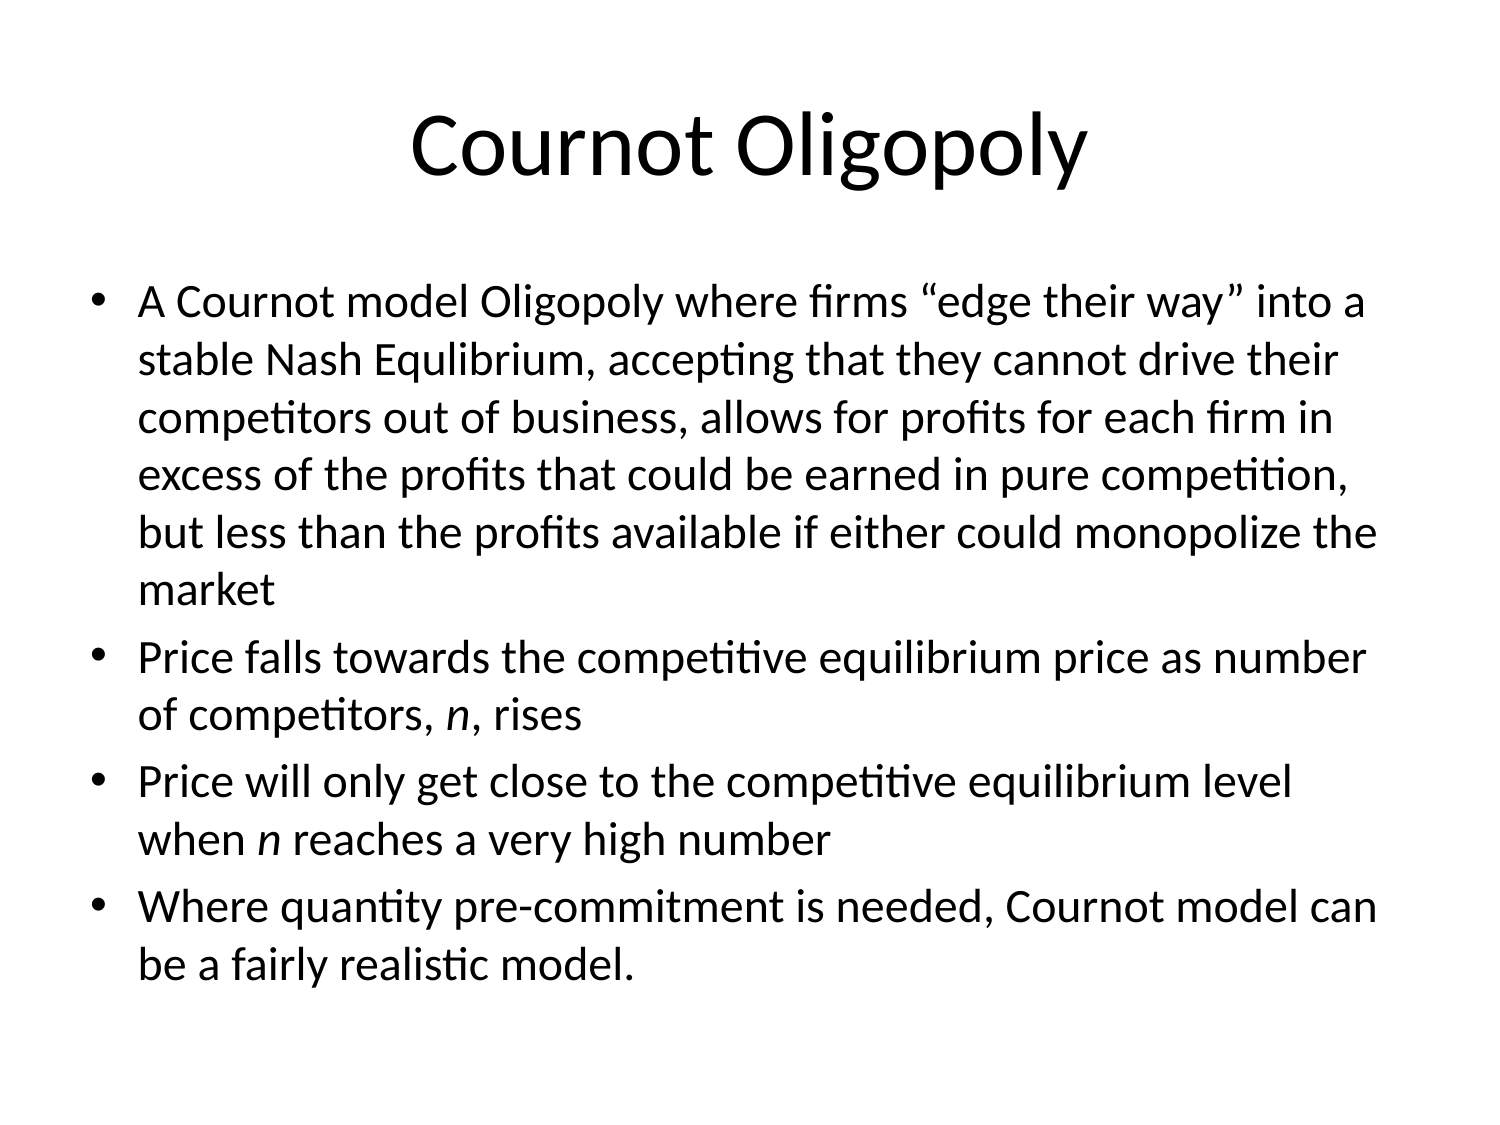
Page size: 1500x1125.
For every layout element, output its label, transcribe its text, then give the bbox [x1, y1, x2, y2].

title Cournot Oligopoly [75, 45, 1425, 233]
list A Cournot model Oligopoly where firms “edge their way” into a stable Nash Equlibrium, accepting that they cannot drive their competitors out of business, allows for profits for each firm in excess of the profits that could be earned in pure competition, but less than the profits available if either could monopolize the market Price falls towards the competitive equilibrium price as number of competitors, n, rises Price will only get close to the competitive equilibrium level when n reaches a very high number Where quantity pre-commitment is needed, Cournot model can be a fairly realistic model. [75, 262, 1425, 1005]
